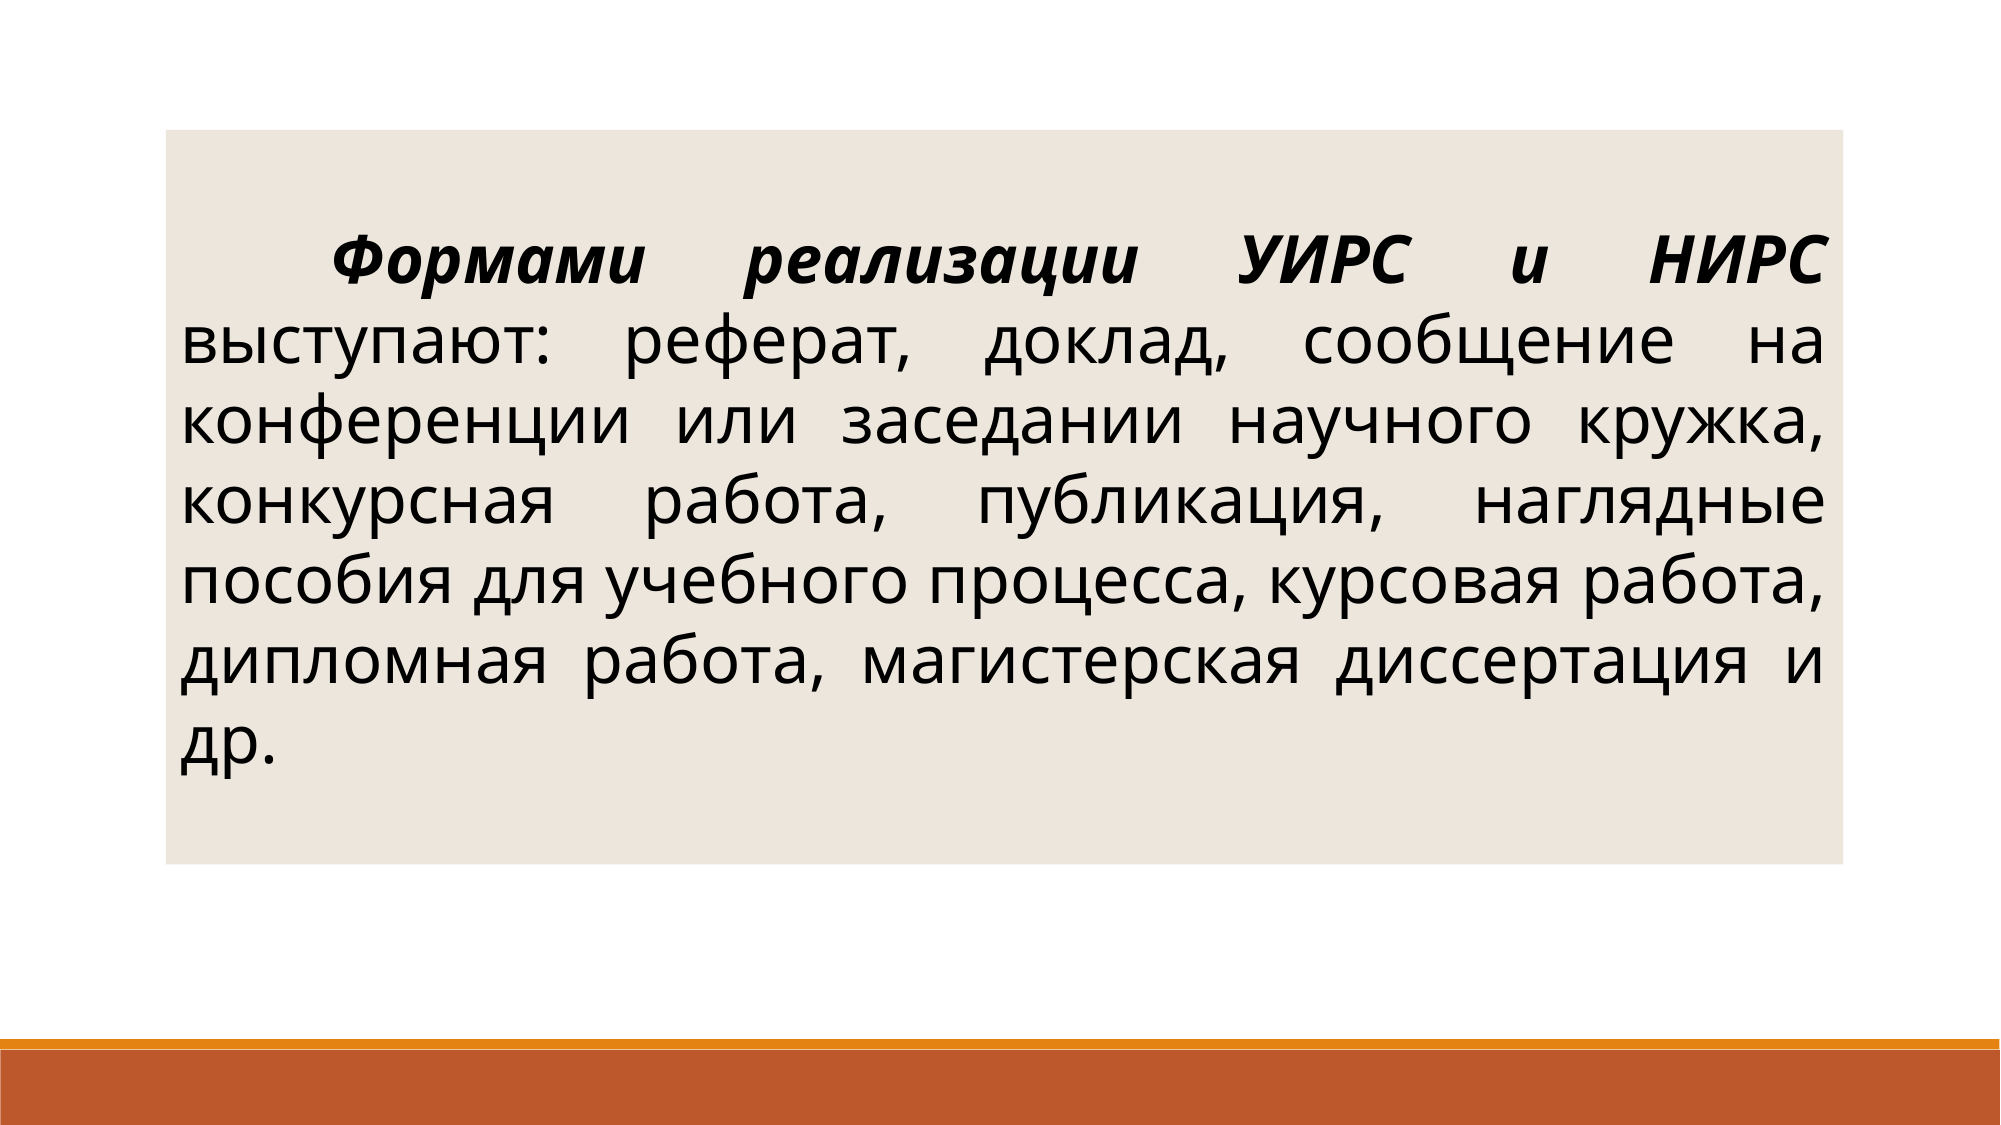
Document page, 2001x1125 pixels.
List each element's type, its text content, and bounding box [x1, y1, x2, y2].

text_box Формами реализации УИРС и НИРС выступают: реферат, доклад, сообщение на конференции или заседании научного кружка, конкурсная работа, публикация, наглядные пособия для учебного процесса, курсовая работа, дипломная работа, магистерская диссертация и др. [165, 129, 1844, 865]
